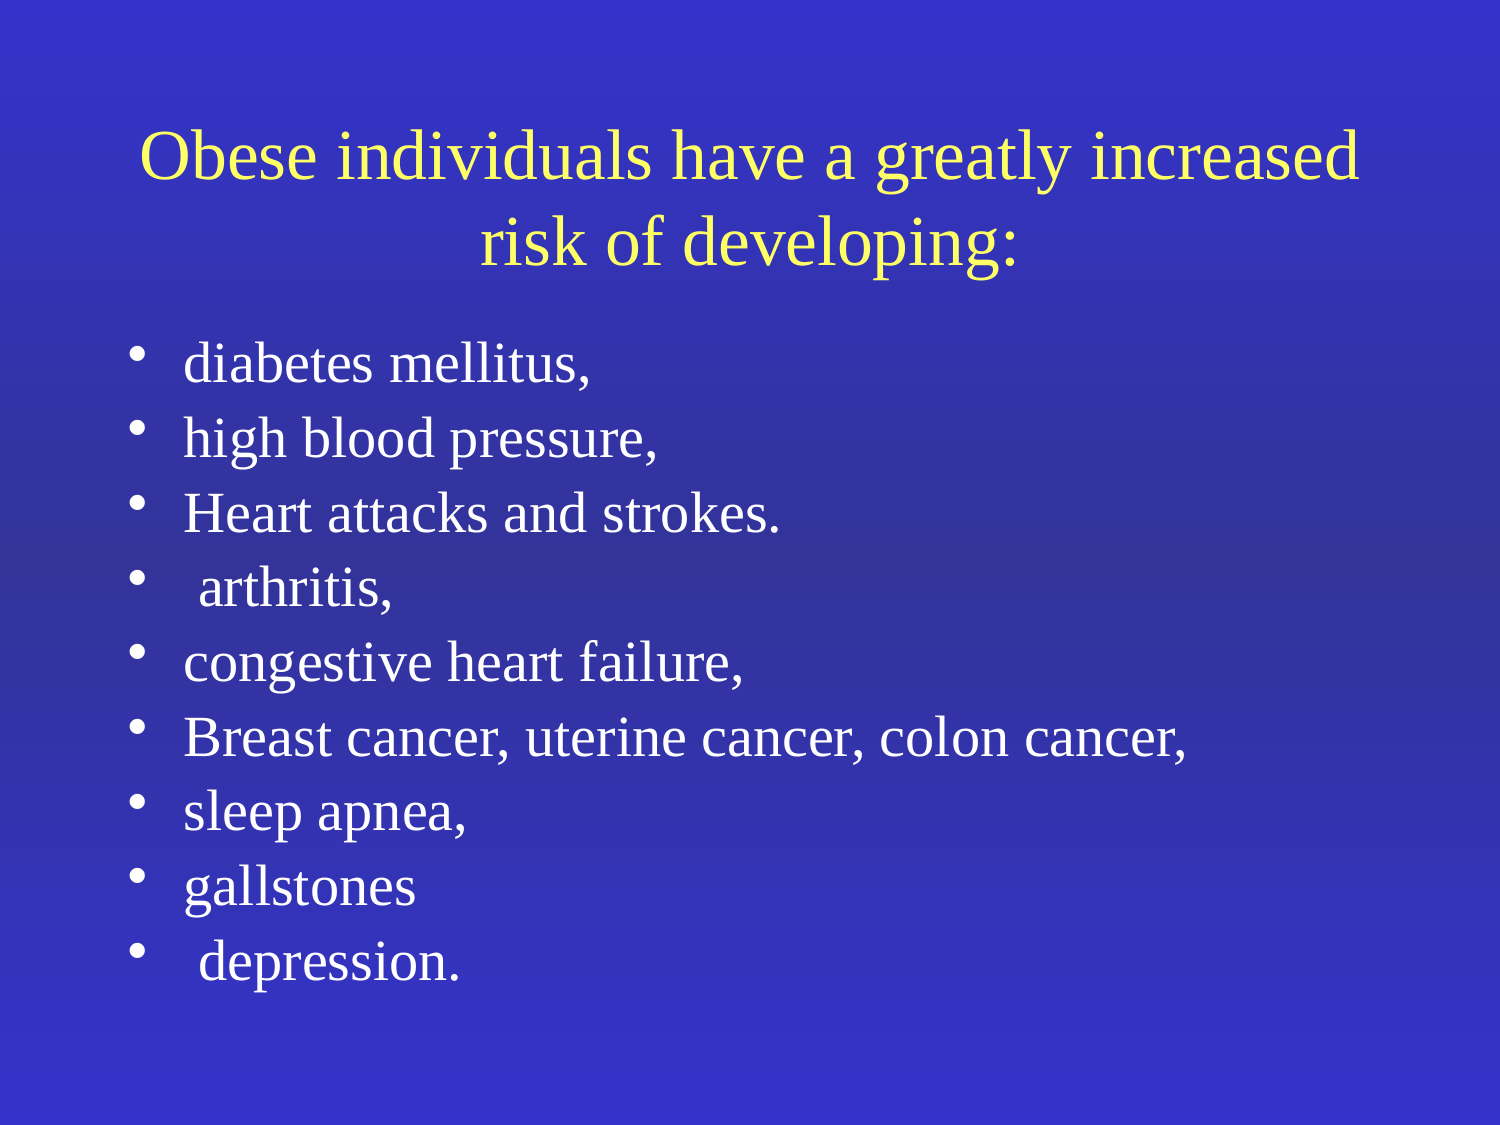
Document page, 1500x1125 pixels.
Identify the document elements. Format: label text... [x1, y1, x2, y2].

list diabetes mellitus, high blood pressure, Heart attacks and strokes. arthritis, congestive heart failure, Breast cancer, uterine cancer, colon cancer, sleep apnea, gallstones depression. [112, 324, 1388, 1001]
title Obese individuals have a greatly increased risk of developing: [112, 99, 1388, 288]
